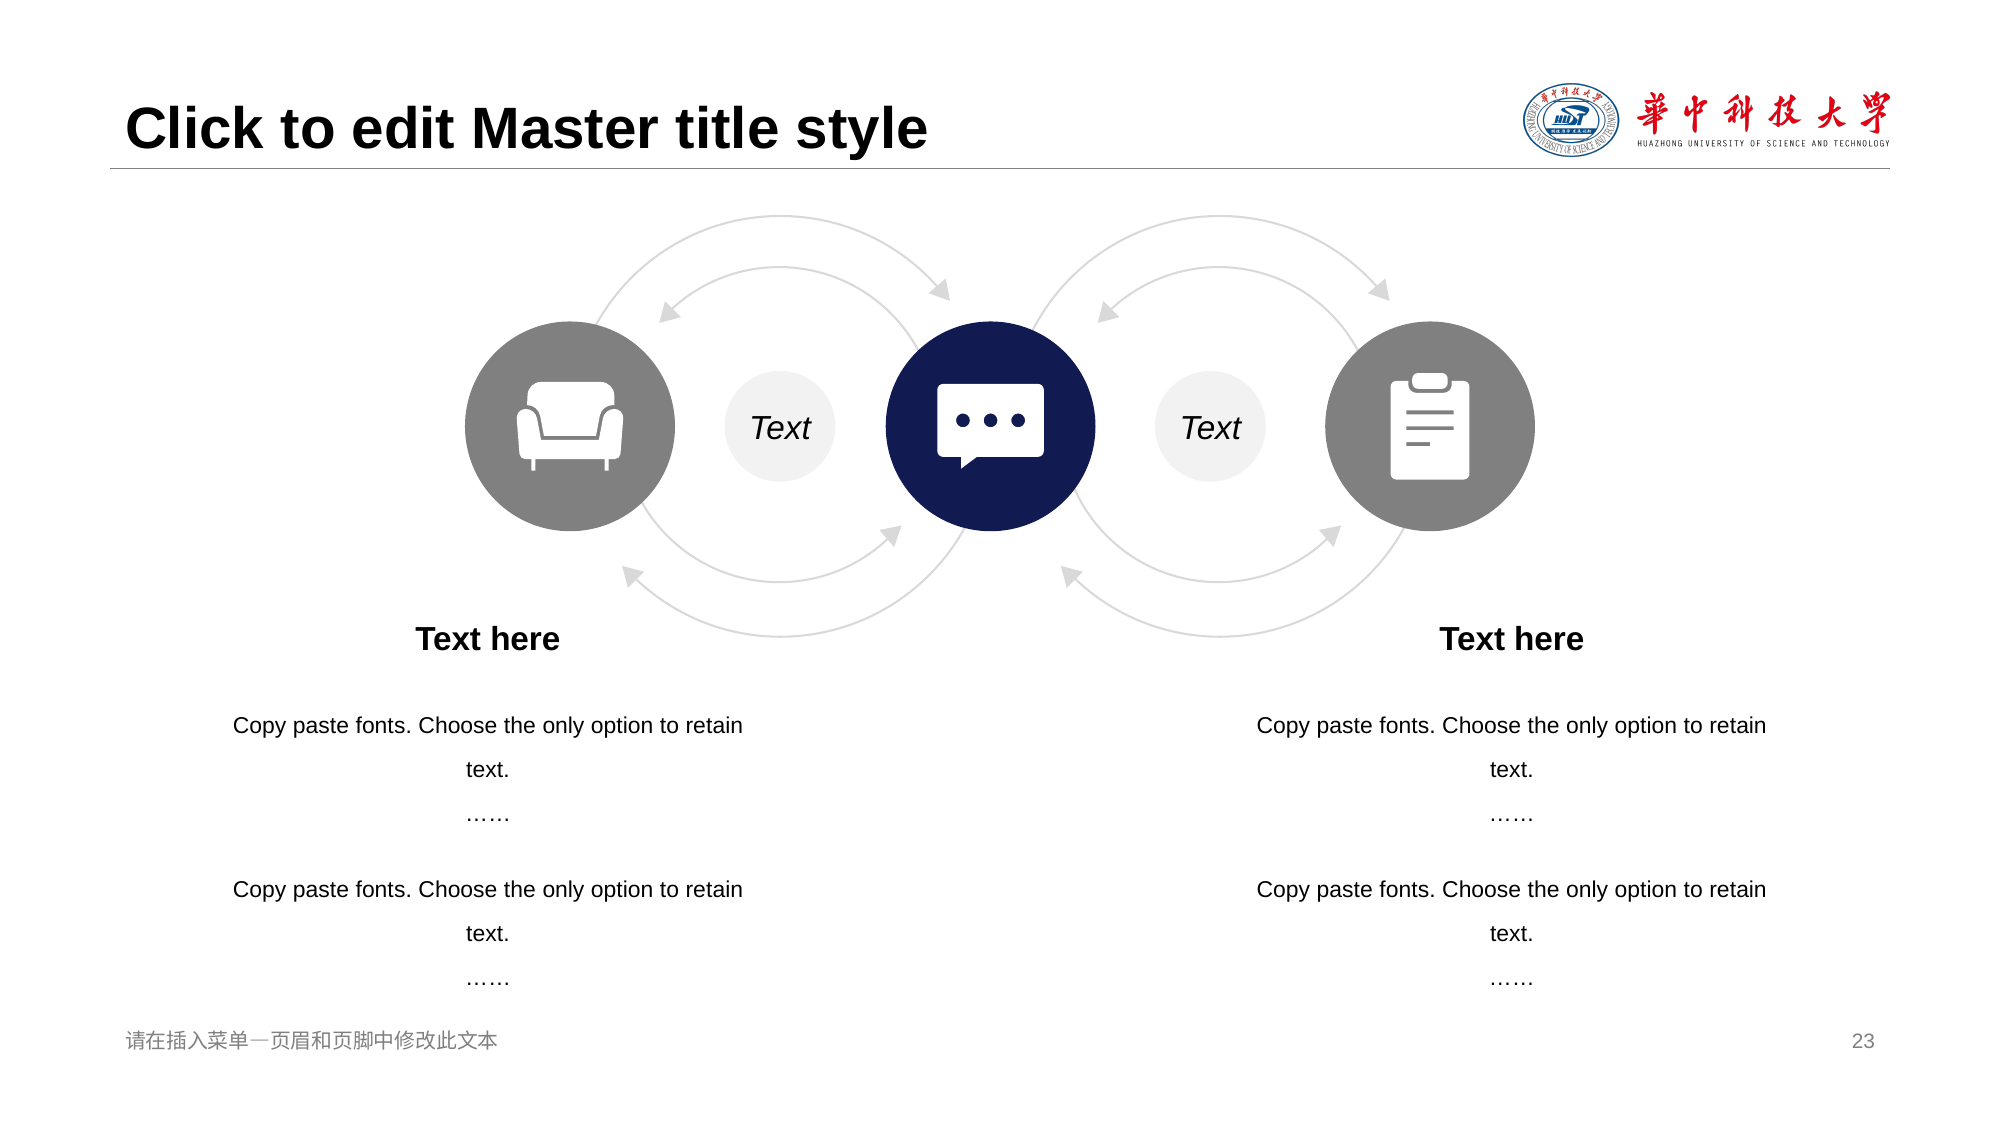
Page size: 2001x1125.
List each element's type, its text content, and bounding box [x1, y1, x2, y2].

title Click to edit Master title style [109, 0, 1890, 169]
footer 请在插入菜单—页眉和页脚中修改此文本 [109, 1023, 790, 1058]
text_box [200, 215, 1800, 1009]
slide_number 23 [1412, 1023, 1890, 1058]
